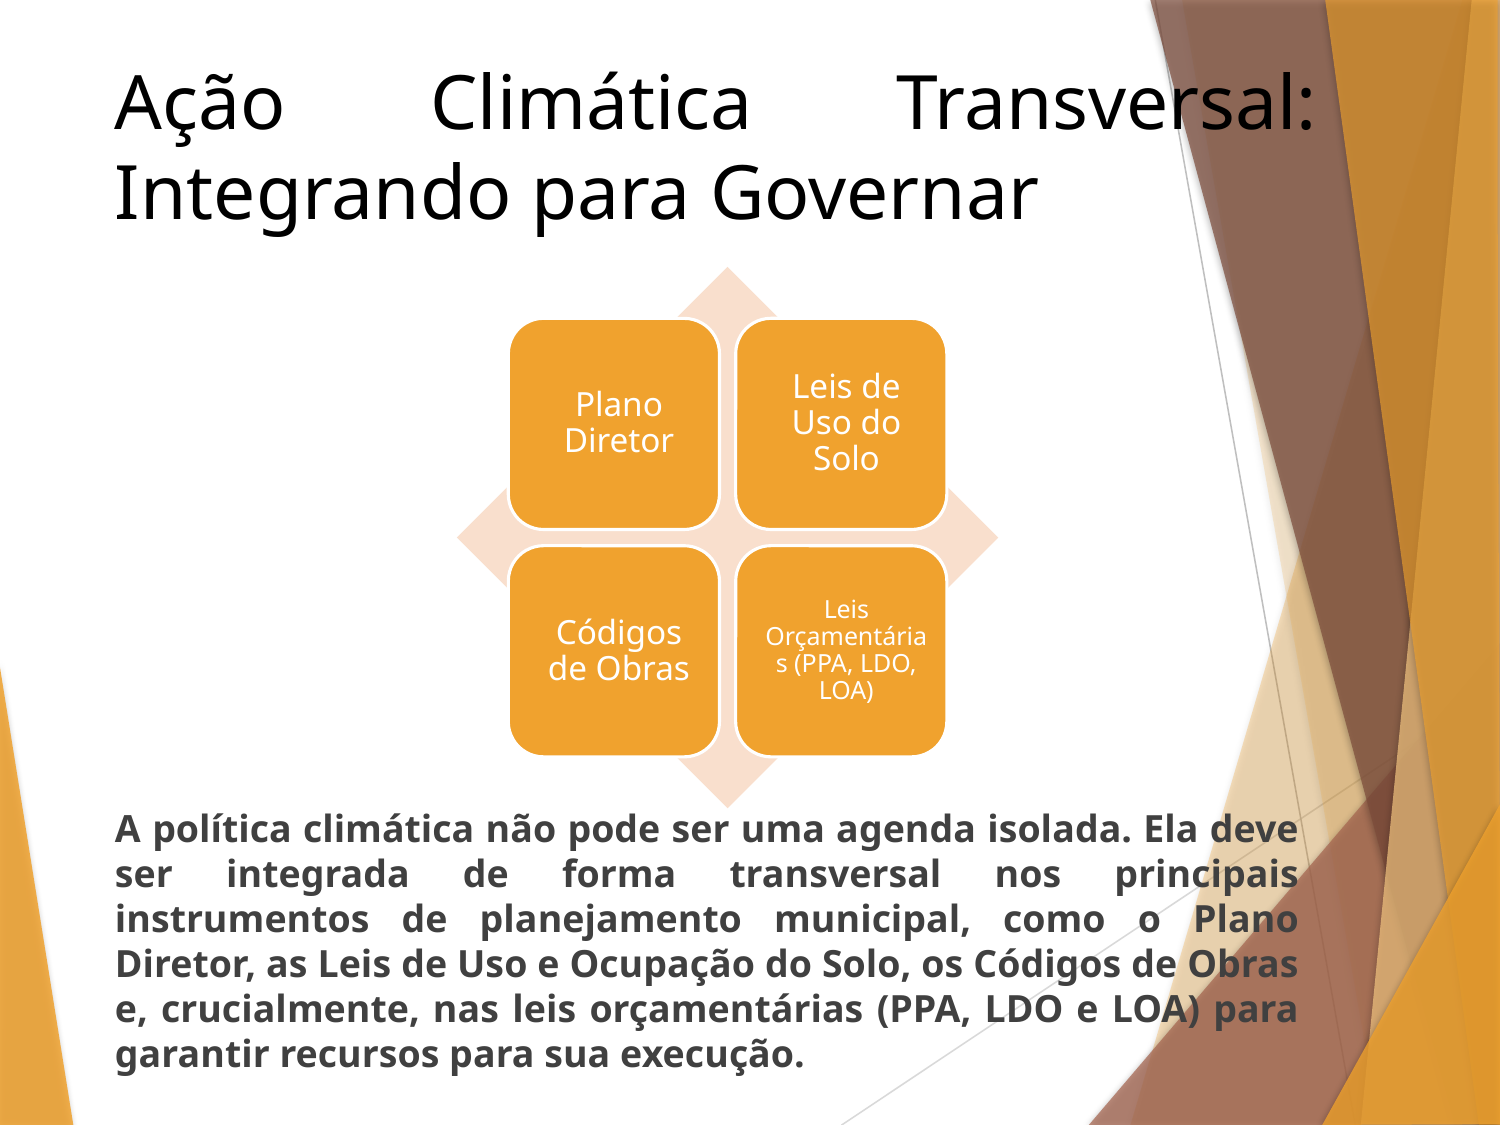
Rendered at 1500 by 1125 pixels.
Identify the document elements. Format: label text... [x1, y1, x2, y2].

title Ação Climática Transversal: Integrando para Governar [99, 47, 1333, 317]
list A política climática não pode ser uma agenda isolada. Ela deve ser integrada de forma transversal nos principais instrumentos de planejamento municipal, como o Plano Diretor, as Leis de Uso e Ocupação do Solo, os Códigos de Obras e, crucialmente, nas leis orçamentárias (PPA, LDO e LOA) para garantir recursos para sua execução. [99, 665, 1316, 1103]
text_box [249, 266, 1206, 809]
